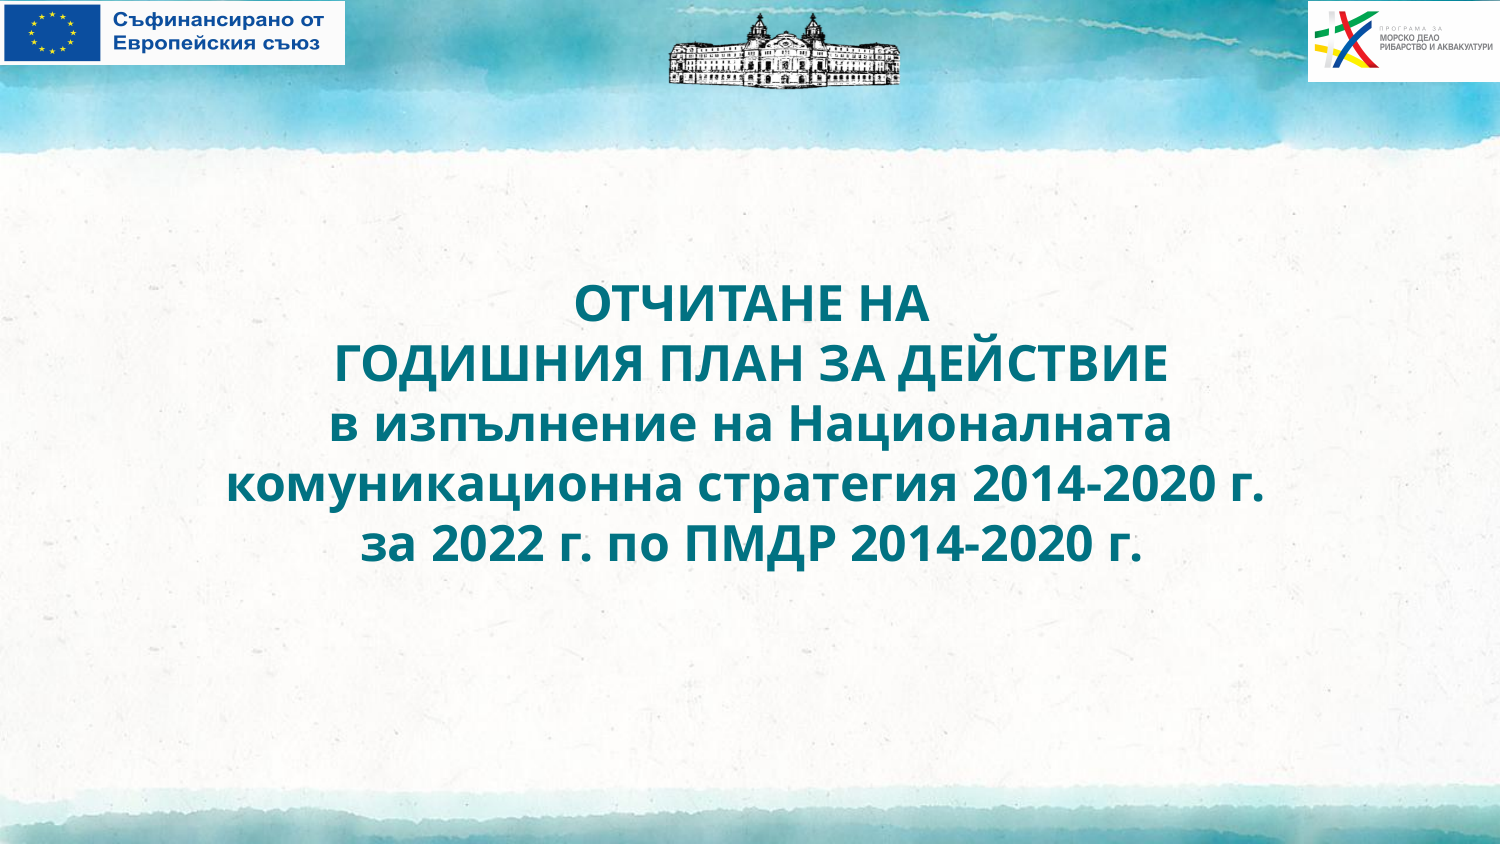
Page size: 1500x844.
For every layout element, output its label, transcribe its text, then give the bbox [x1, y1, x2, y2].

picture [0, 0, 1500, 844]
list ОТЧИТАНЕ НА ГОДИШНИЯ ПЛАН ЗА ДЕЙСТВИЕ в изпълнение на Националната комуникационна стратегия 2014-2020 г. за 2022 г. по ПМДР 2014-2020 г. [153, 196, 1351, 785]
